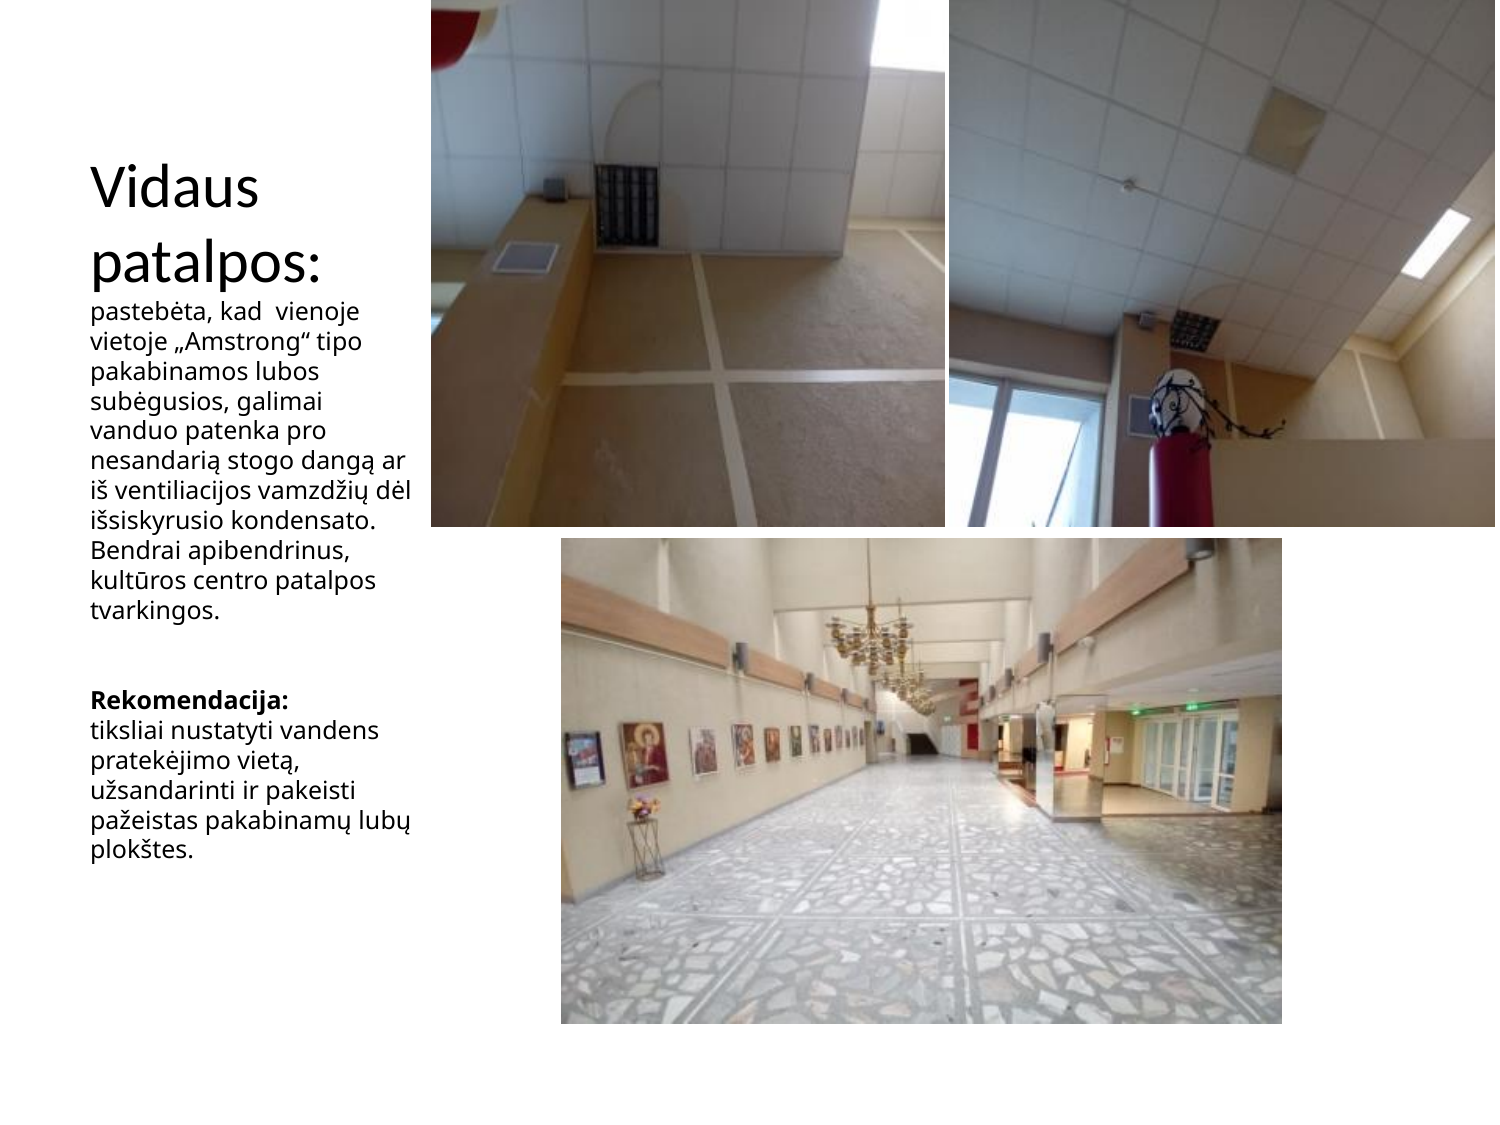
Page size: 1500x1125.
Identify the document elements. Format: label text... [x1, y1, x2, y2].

title Vidaus patalpos: pastebėta, kad vienoje vietoje „Amstrong“ tipo pakabinamos lubos subėgusios, galimai vanduo patenka pro nesandarią stogo dangą ar iš ventiliacijos vamzdžių dėl išsiskyrusio kondensato. Bendrai apibendrinus, kultūros centro patalpos tvarkingos. Rekomendacija: tiksliai nustatyti vandens pratekėjimo vietą, užsandarinti ir pakeisti pažeistas pakabinamų lubų plokštes. [75, 45, 431, 965]
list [949, 0, 1495, 528]
picture [430, 0, 945, 528]
picture [560, 538, 1282, 1024]
